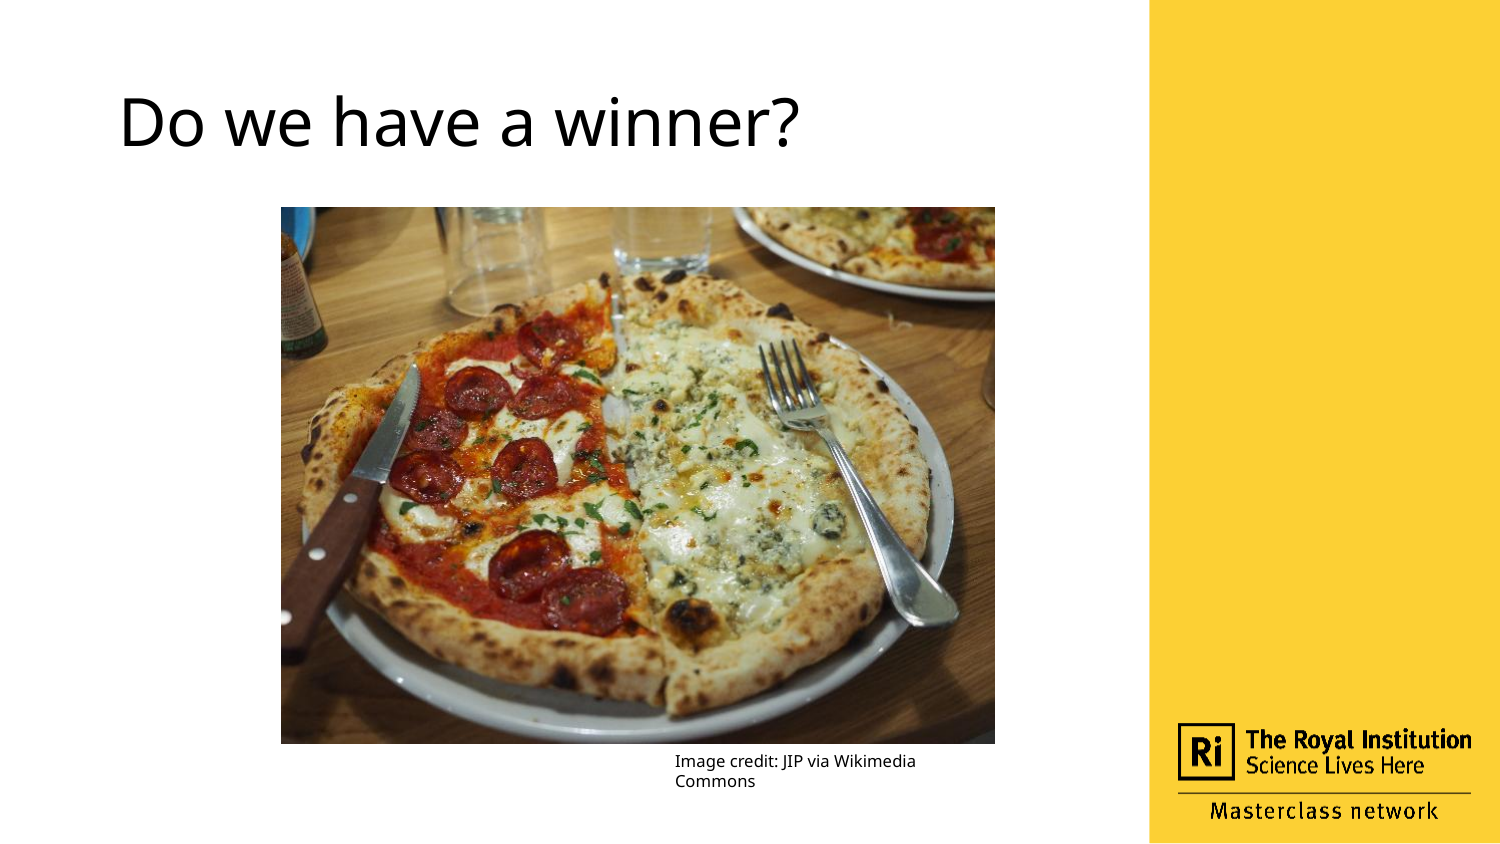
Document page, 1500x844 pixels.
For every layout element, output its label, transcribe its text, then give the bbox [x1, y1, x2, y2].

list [281, 207, 995, 744]
picture [1149, 702, 1500, 844]
text_box Image credit: JIP via Wikimedia Commons [660, 744, 995, 798]
title Do we have a winner? [103, 42, 1397, 207]
